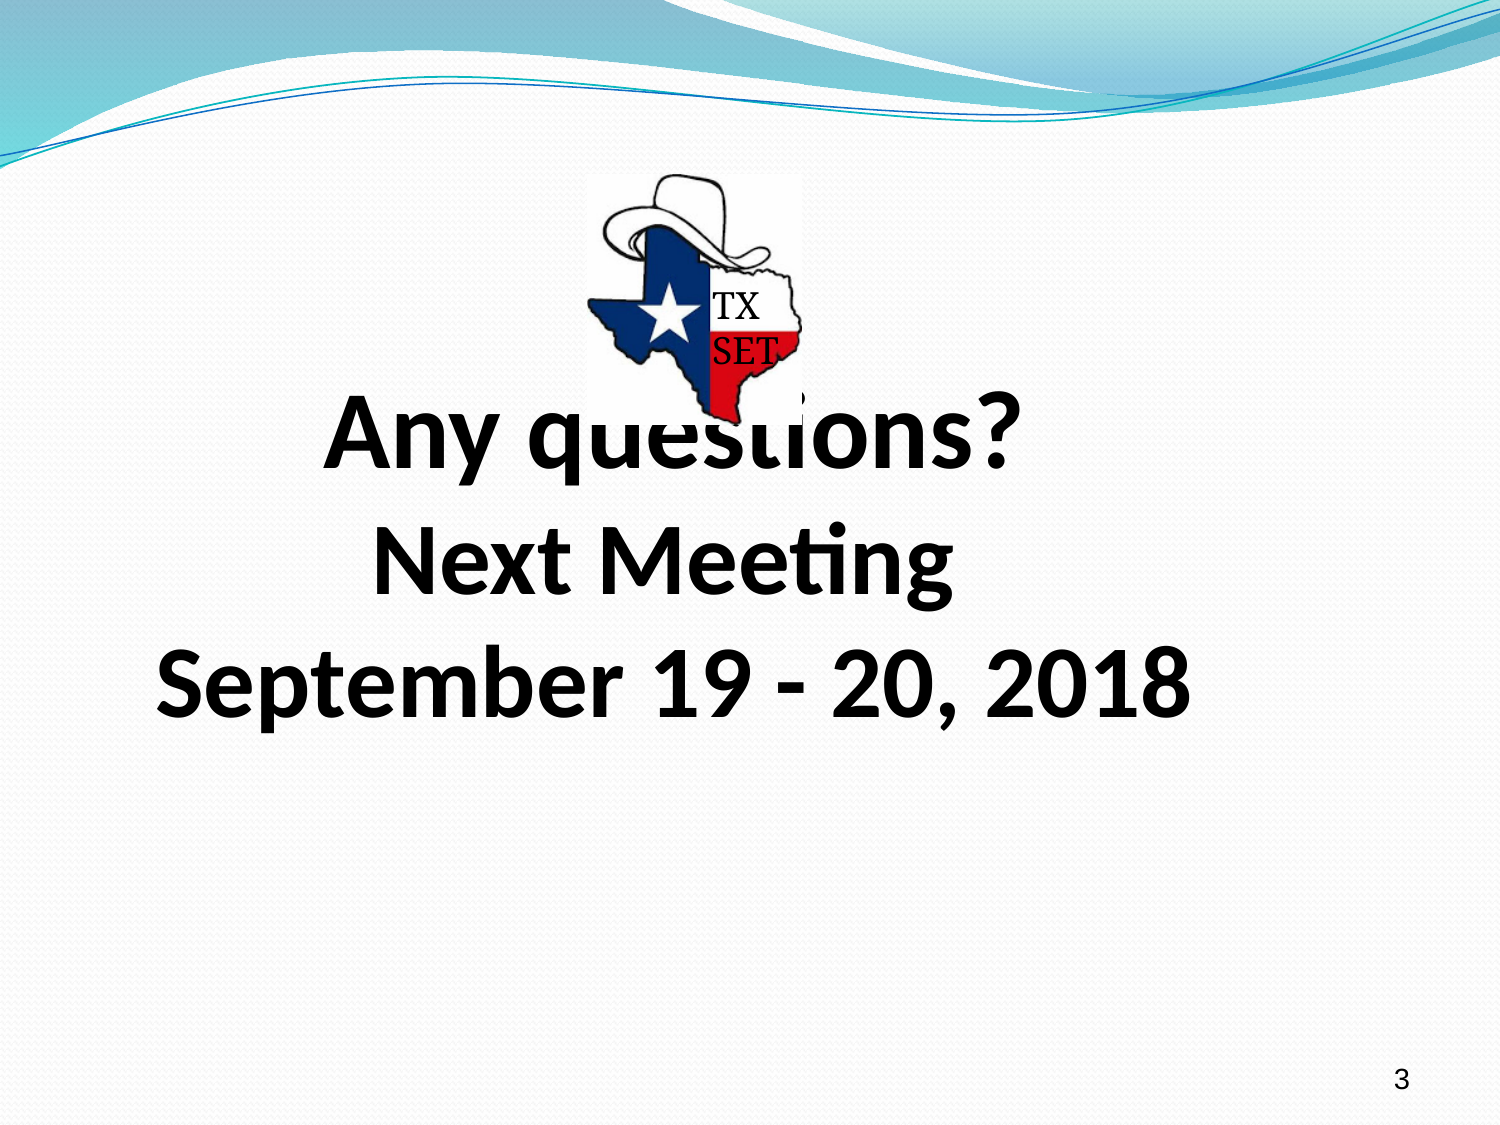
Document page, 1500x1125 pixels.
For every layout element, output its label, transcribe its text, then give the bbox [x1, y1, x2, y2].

title Any questions? Next Meeting September 19 - 20, 2018 [0, 99, 1350, 1100]
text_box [587, 174, 802, 426]
text_box 3 [1074, 1024, 1425, 1103]
